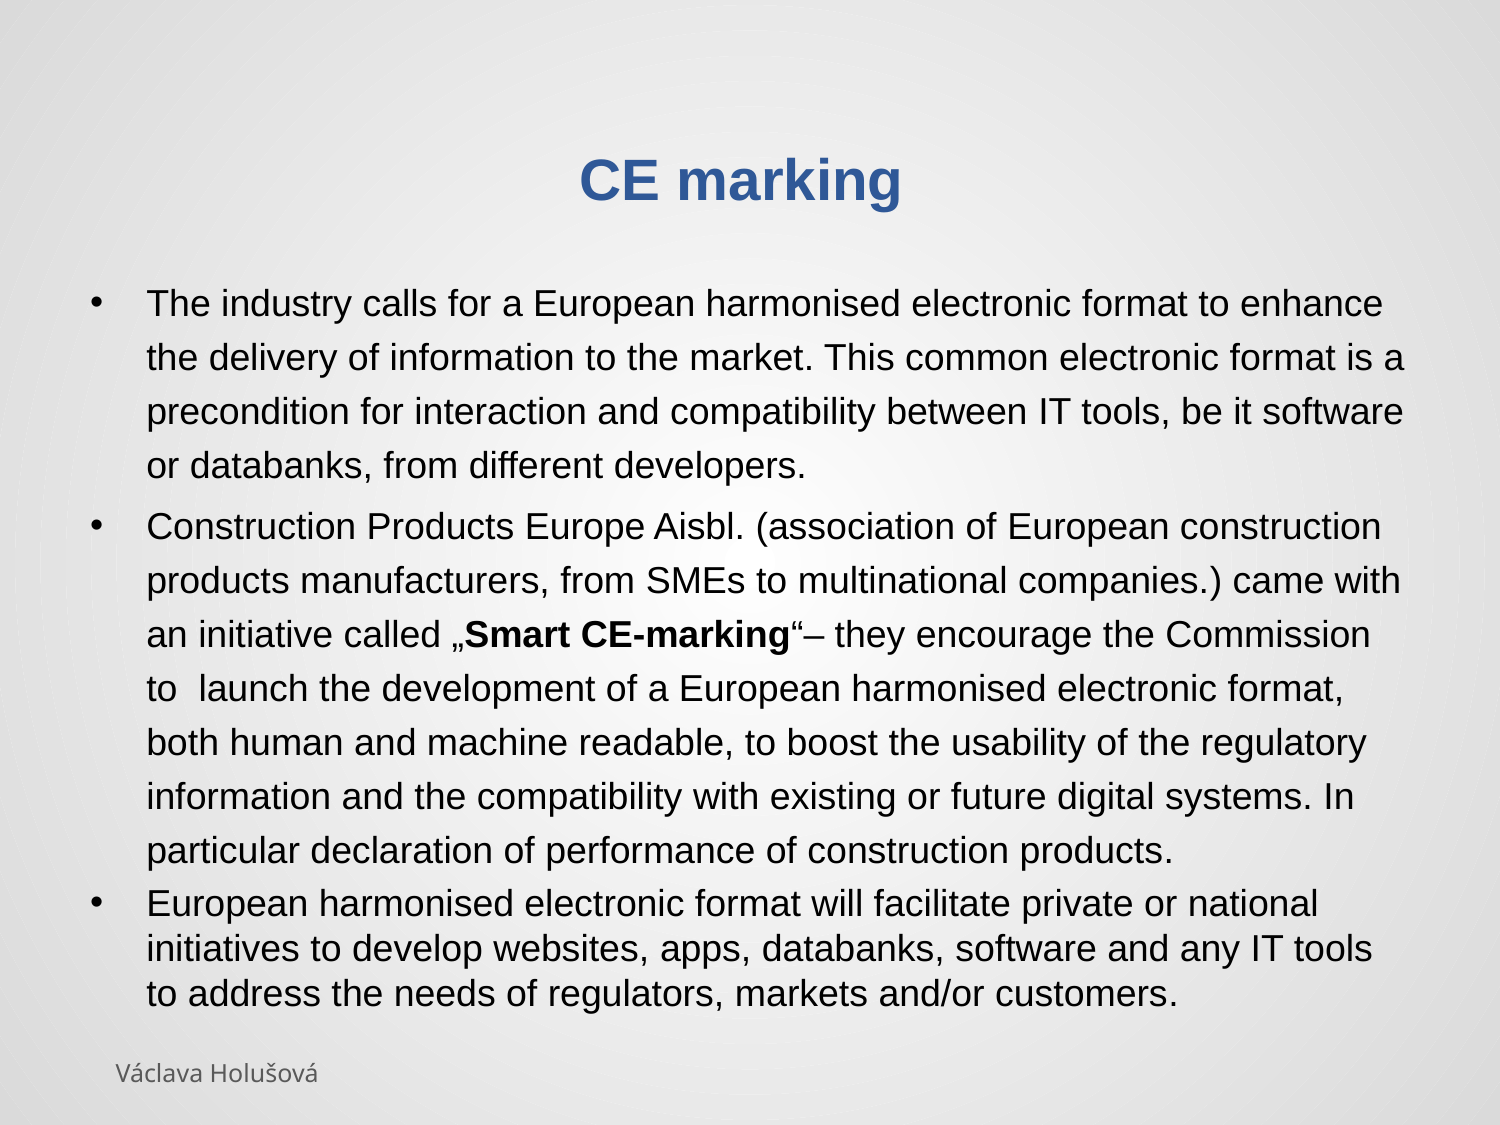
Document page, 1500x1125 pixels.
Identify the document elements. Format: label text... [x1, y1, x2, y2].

title CE marking [75, 0, 1425, 220]
list The industry calls for a European harmonised electronic format to enhance the delivery of information to the market. This common electronic format is a precondition for interaction and compatibility between IT tools, be it software or databanks, from different developers. Construction Products Europe Aisbl. (association of European construction products manufacturers, from SMEs to multinational companies.) came with an initiative called „Smart CE-marking“– they encourage the Commission to launch the development of a European harmonised electronic format, both human and machine readable, to boost the usability of the regulatory information and the compatibility with existing or future digital systems. In particular declaration of performance of construction products. European harmonised electronic format will facilitate private or national initiatives to develop websites, apps, databanks, software and any IT tools to address the needs of regulators, markets and/or customers. [75, 262, 1425, 1005]
footer Václava Holušová [108, 1042, 576, 1103]
